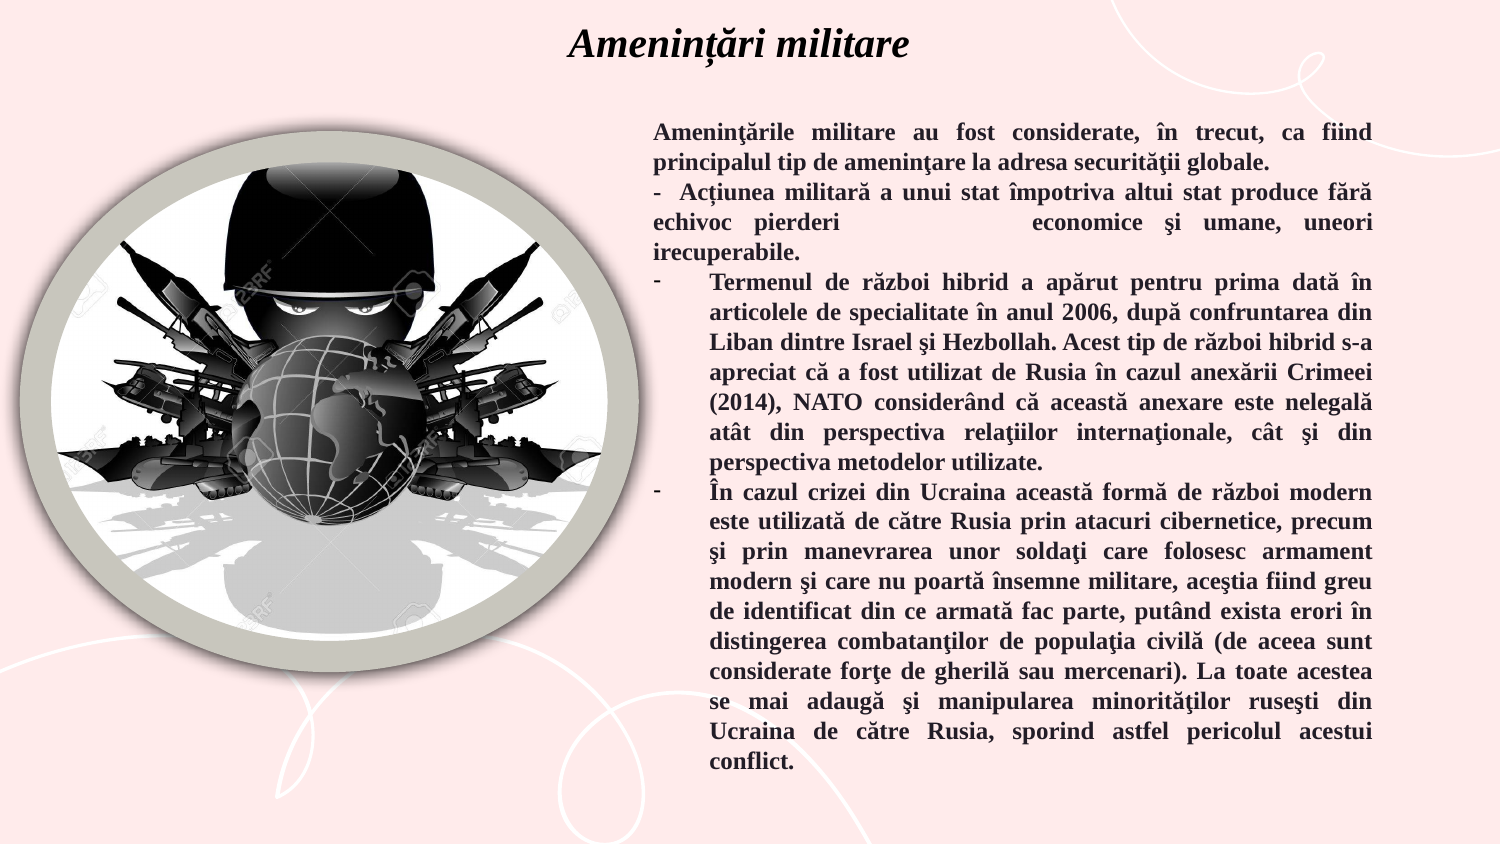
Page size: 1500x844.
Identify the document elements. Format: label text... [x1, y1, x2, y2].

text_box Amenințări militare [553, 8, 1164, 74]
picture [35, 146, 624, 657]
text_box Ameninţările militare au fost considerate, în trecut, ca fiind principalul tip de ameninţare la adresa securităţii globale. - Acțiunea militară a unui stat împotriva altui stat produce fără echivoc pierderi economice şi umane, uneori irecuperabile. Termenul de război hibrid a apărut pentru prima dată în articolele de specialitate în anul 2006, după confruntarea din Liban dintre Israel şi Hezbollah. Acest tip de război hibrid s-a apreciat că a fost utilizat de Rusia în cazul anexării Crimeei (2014), NATO considerând că această anexare este nelegală atât din perspectiva relaţiilor internaţionale, cât şi din perspectiva metodelor utilizate. În cazul crizei din Ucraina această formă de război modern este utilizată de către Rusia prin atacuri cibernetice, precum şi prin manevrarea unor soldaţi care folosesc armament modern şi care nu poartă însemne militare, aceştia fiind greu de identificat din ce armată fac parte, putând exista erori în distingerea combatanţilor de populaţia civilă (de aceea sunt considerate forţe de gherilă sau mercenari). La toate acestea se mai adaugă şi manipularea minorităţilor ruseşti din Ucraina de către Rusia, sporind astfel pericolul acestui conflict. [638, 108, 1389, 782]
